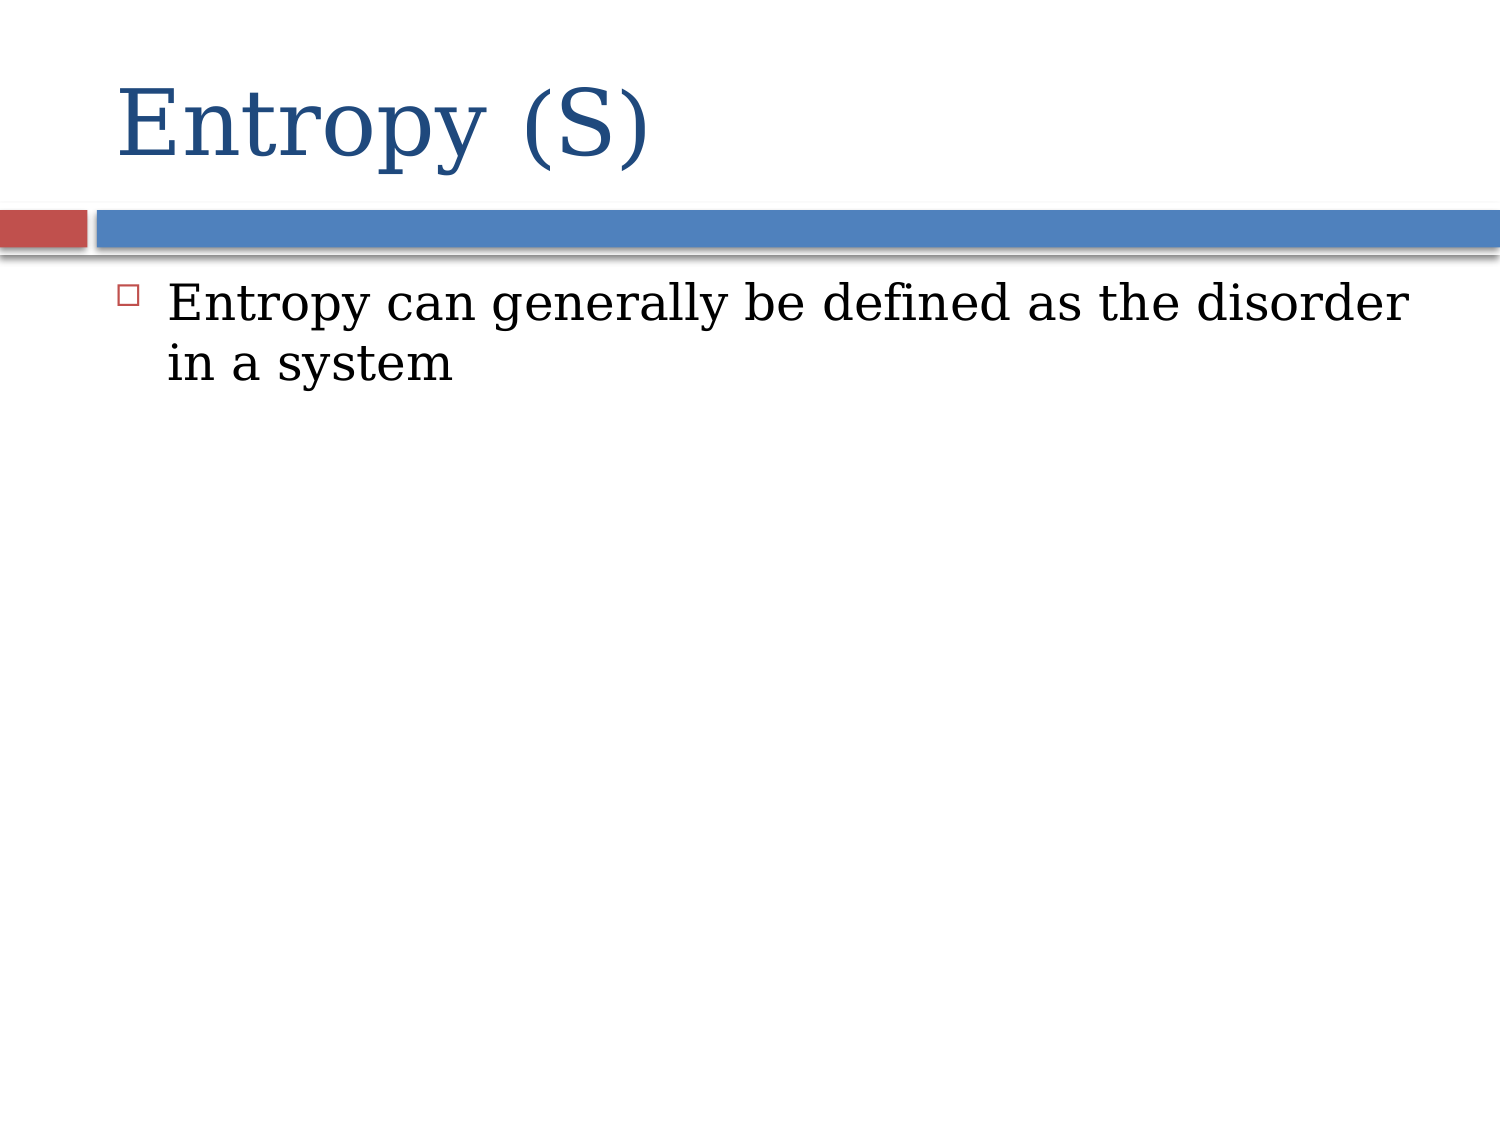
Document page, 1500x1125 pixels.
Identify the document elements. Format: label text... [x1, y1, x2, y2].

title Entropy (S) [100, 37, 1438, 200]
list Entropy can generally be defined as the disorder in a system [100, 262, 1438, 1000]
